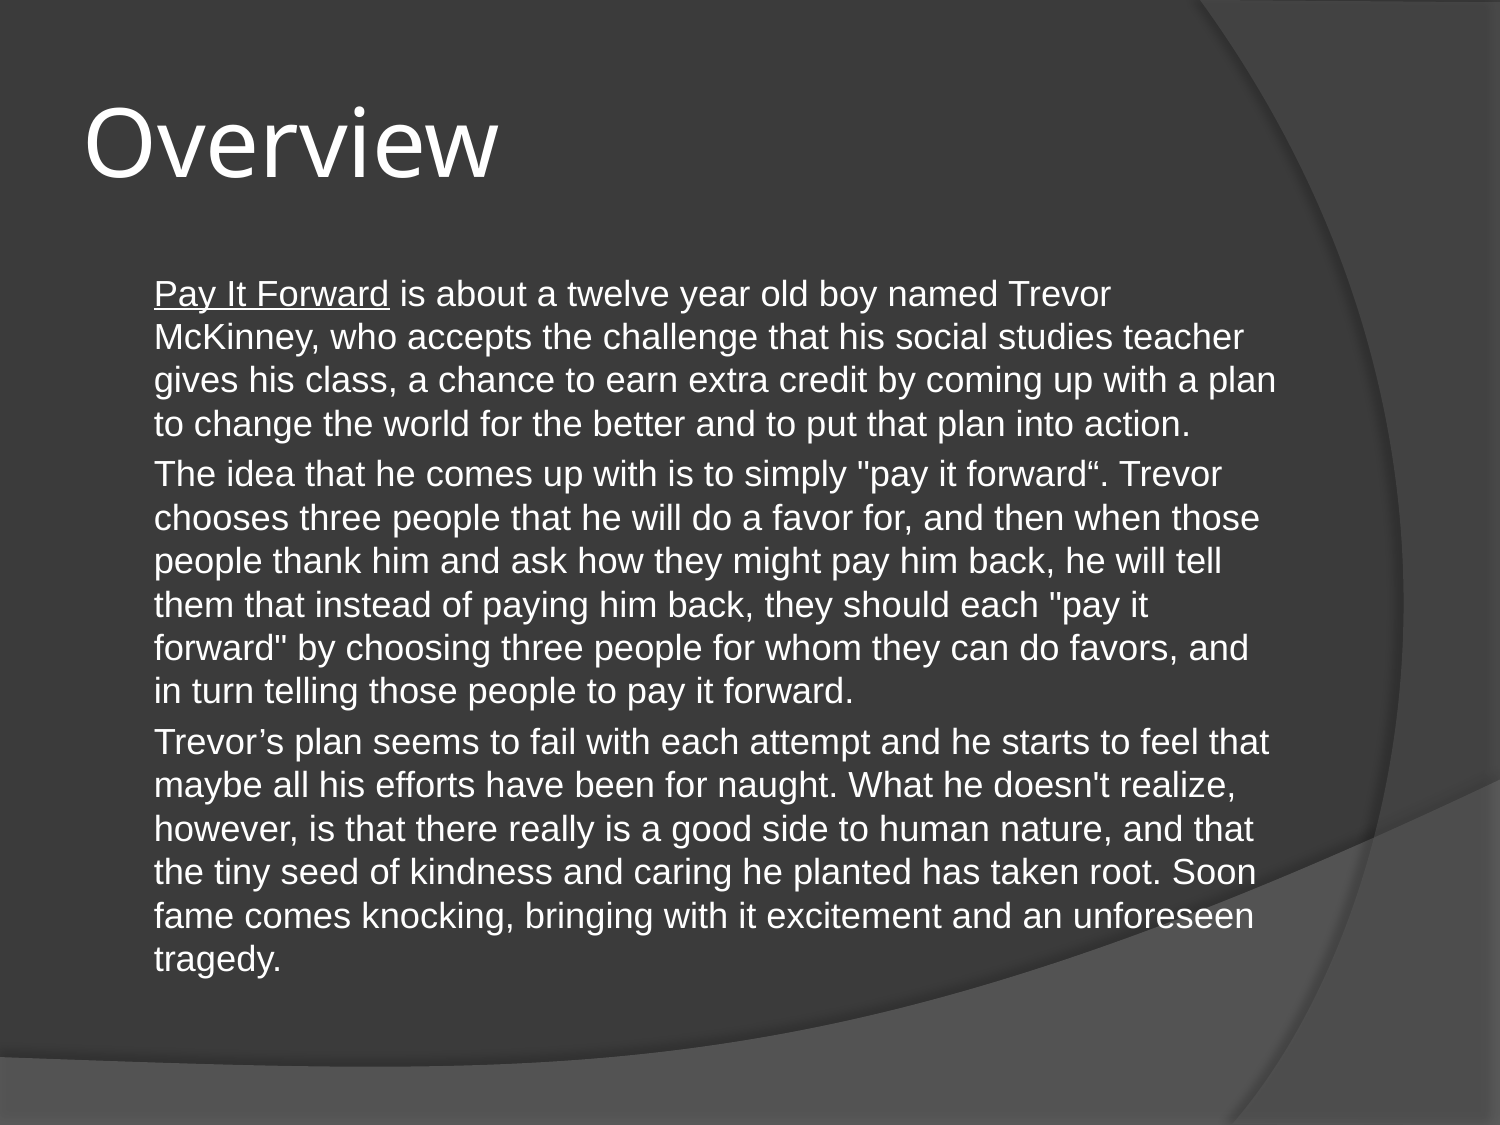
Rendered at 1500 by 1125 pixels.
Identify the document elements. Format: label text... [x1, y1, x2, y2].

title Overview [75, 45, 1300, 233]
list Pay It Forward is about a twelve year old boy named Trevor McKinney, who accepts the challenge that his social studies teacher gives his class, a chance to earn extra credit by coming up with a plan to change the world for the better and to put that plan into action. The idea that he comes up with is to simply "pay it forward“. Trevor chooses three people that he will do a favor for, and then when those people thank him and ask how they might pay him back, he will tell them that instead of paying him back, they should each "pay it forward" by choosing three people for whom they can do favors, and in turn telling those people to pay it forward. Trevor’s plan seems to fail with each attempt and he starts to feel that maybe all his efforts have been for naught. What he doesn't realize, however, is that there really is a good side to human nature, and that the tiny seed of kindness and caring he planted has taken root. Soon fame comes knocking, bringing with it excitement and an unforeseen tragedy. [75, 262, 1300, 1005]
